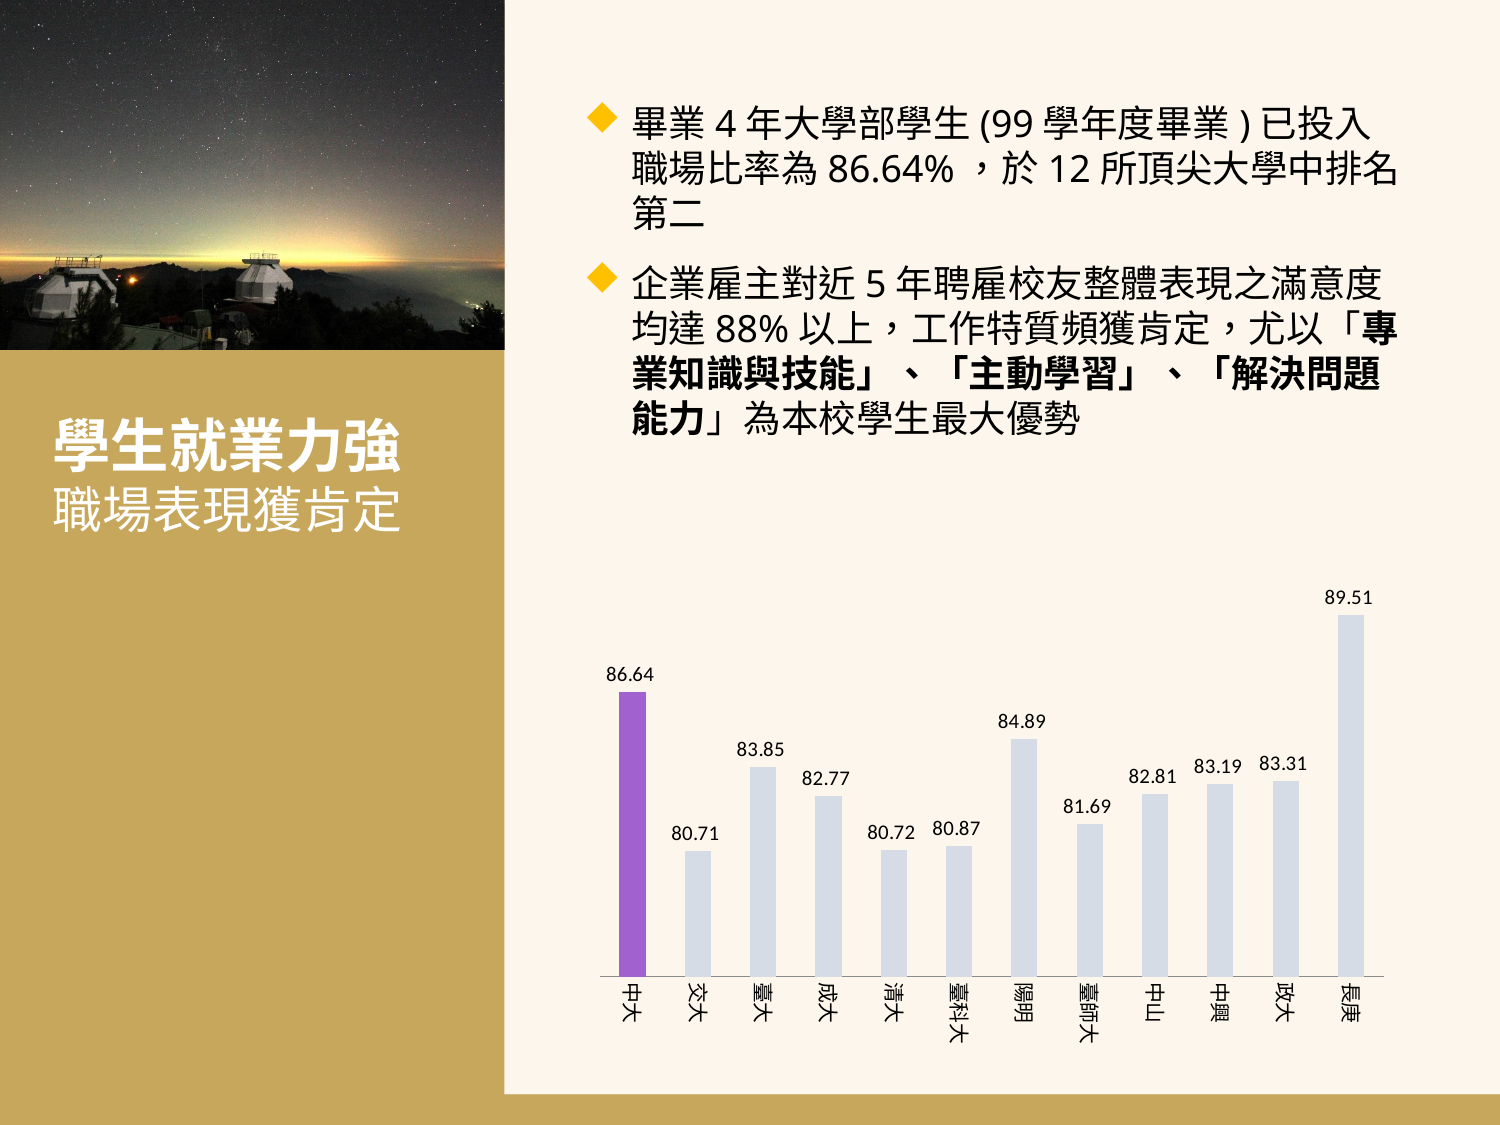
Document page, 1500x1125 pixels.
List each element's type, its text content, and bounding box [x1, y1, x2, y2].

text_box [0, 350, 505, 1118]
text_box 畢業4年大學部學生(99學年度畢業)已投入職場比率為86.64%，於12所頂尖大學中排名第二 企業雇主對近5年聘雇校友整體表現之滿意度均達88%以上，工作特質頻獲肯定，尤以「專業知識與技能」、「主動學習」、「解決問題能力」為本校學生最大優勢 [569, 92, 1423, 448]
text_box 學生就業力強 職場表現獲肯定 [37, 401, 570, 547]
picture [0, 0, 1500, 1125]
chart [583, 538, 1400, 1055]
